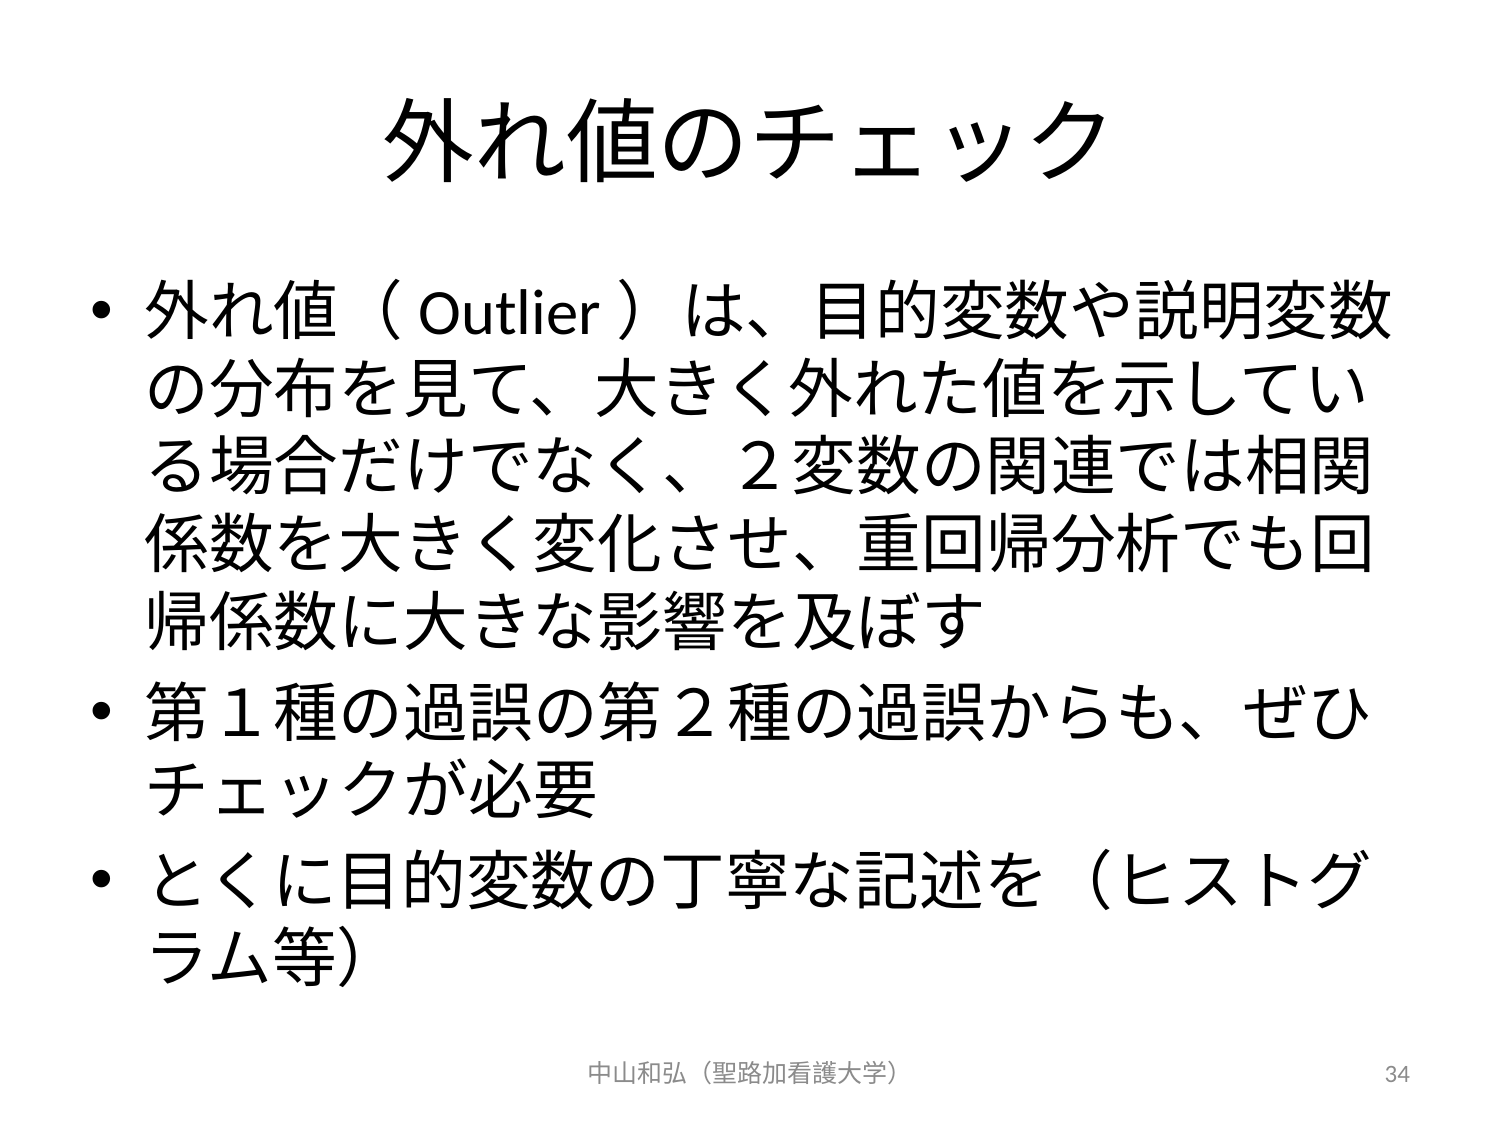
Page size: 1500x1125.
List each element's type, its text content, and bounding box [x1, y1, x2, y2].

slide_number 34 [1074, 1042, 1425, 1103]
footer 中山和弘（聖路加看護大学） [512, 1042, 988, 1103]
list 外れ値（Outlier）は、目的変数や説明変数の分布を見て、大きく外れた値を示している場合だけでなく、２変数の関連では相関係数を大きく変化させ、重回帰分析でも回帰係数に大きな影響を及ぼす 第１種の過誤の第２種の過誤からも、ぜひチェックが必要 とくに目的変数の丁寧な記述を（ヒストグラム等） [75, 262, 1425, 1005]
title 外れ値のチェック [75, 45, 1425, 233]
